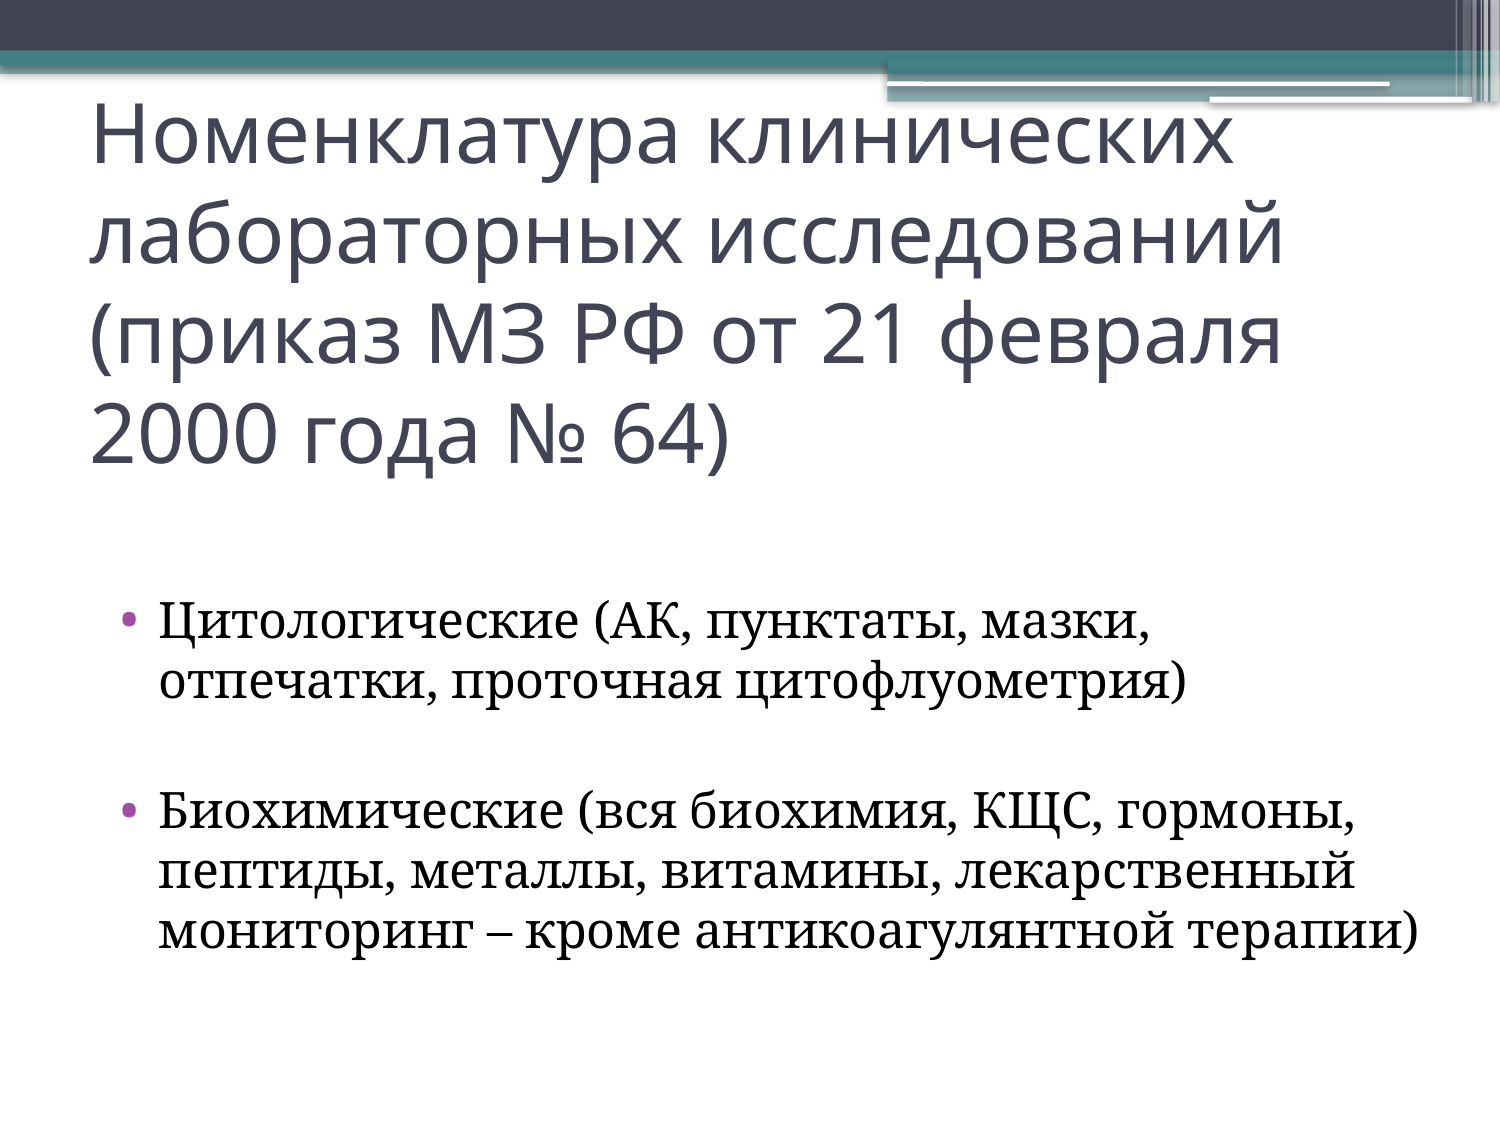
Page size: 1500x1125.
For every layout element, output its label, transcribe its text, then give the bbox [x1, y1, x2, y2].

title Номенклатура клинических лабораторных исследований (приказ МЗ РФ от 21 февраля 2000 года № 64) [75, 45, 1425, 516]
list Цитологические (АК, пунктаты, мазки, отпечатки, проточная цитофлуометрия) Биохимические (вся биохимия, КЩС, гормоны, пептиды, металлы, витамины, лекарственный мониторинг – кроме антикоагулянтной терапии) [88, 515, 1439, 1010]
